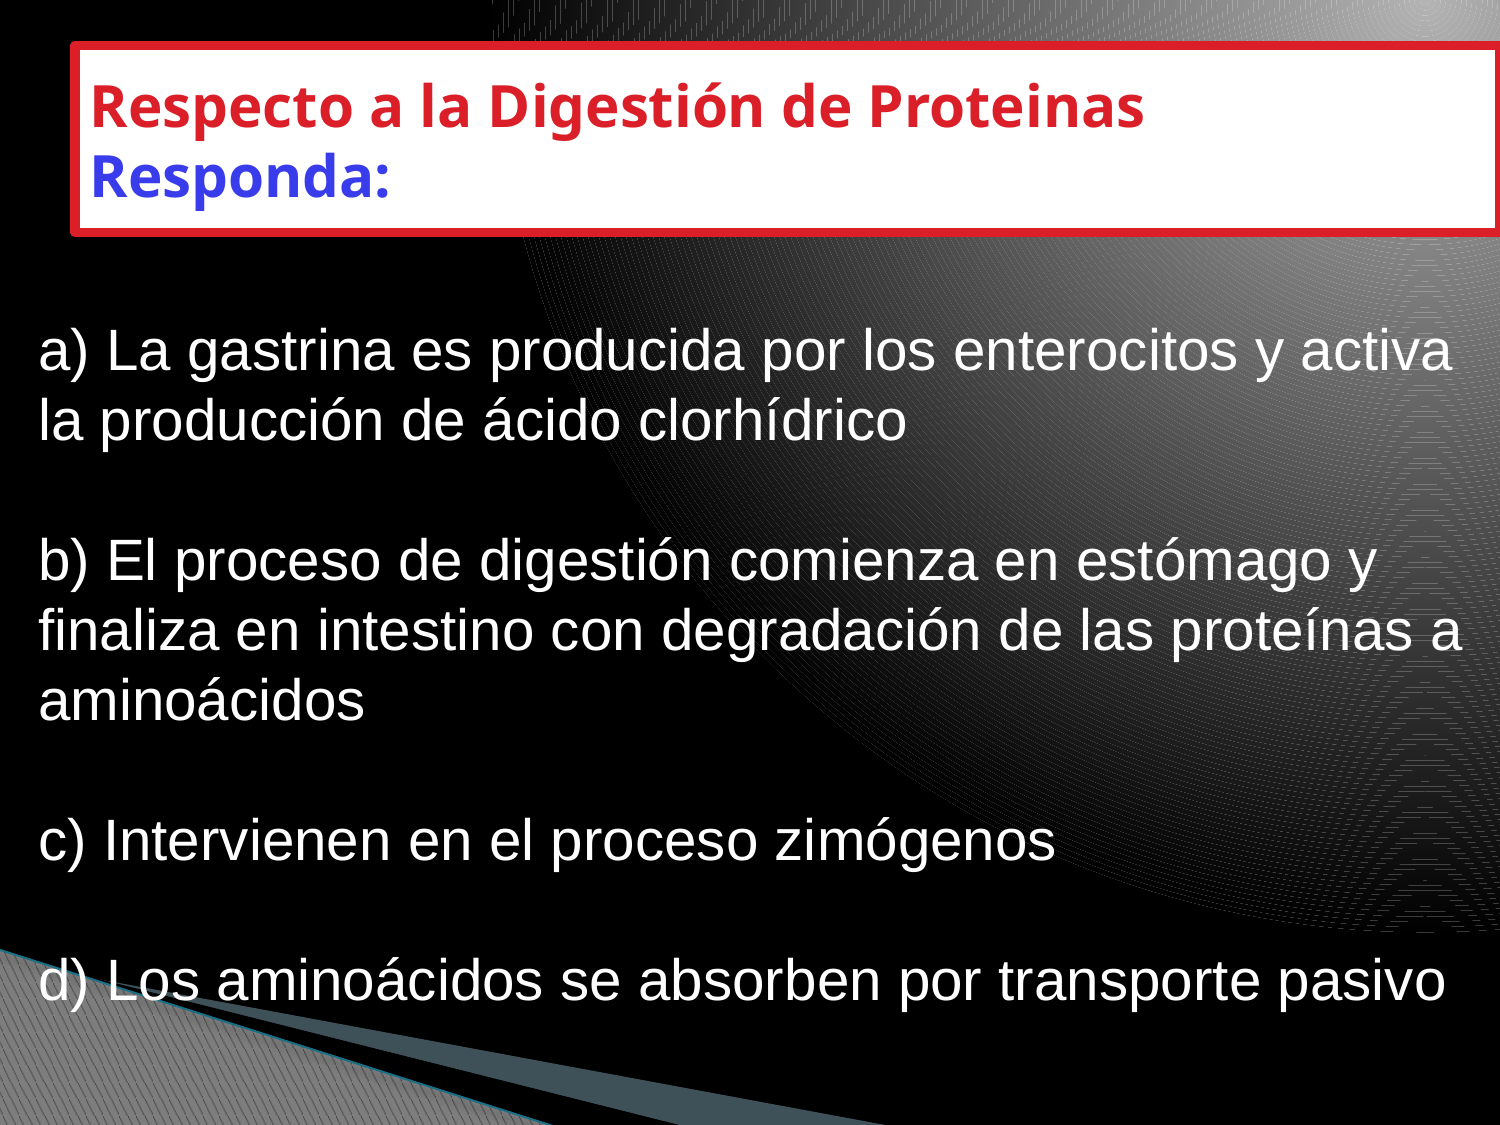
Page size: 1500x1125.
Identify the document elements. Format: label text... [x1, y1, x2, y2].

text_box a) La gastrina es producida por los enterocitos y activa la producción de ácido clorhídrico b) El proceso de digestión comienza en estómago y finaliza en intestino con degradación de las proteínas a aminoácidos c) Intervienen en el proceso zimógenos d) Los aminoácidos se absorben por transporte pasivo [23, 304, 1489, 1020]
picture [0, 952, 543, 1125]
title Respecto a la Digestión de Proteinas Responda: [70, 41, 1500, 237]
